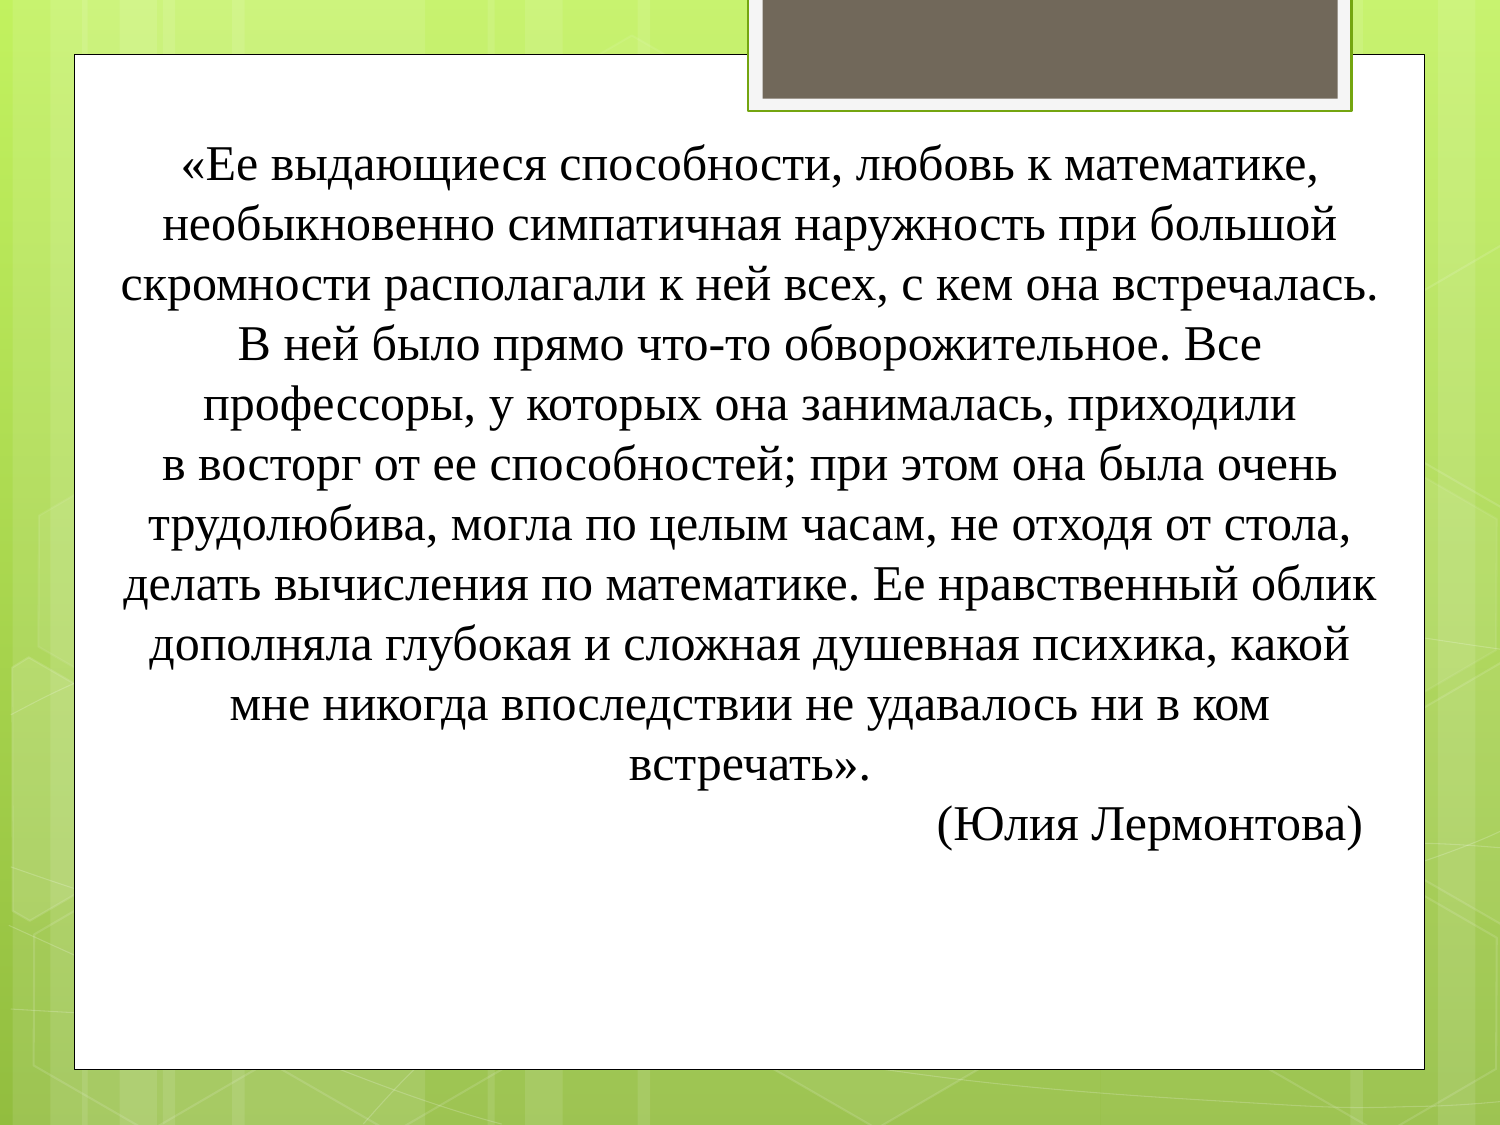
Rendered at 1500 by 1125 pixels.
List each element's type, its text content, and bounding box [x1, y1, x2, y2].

text_box «Ее выдающиеся способности, любовь к математике, необыкновенно симпатичная наружность при большой скромности располагали к ней всех, с кем она встречалась. В ней было прямо что-то обворожительное. Все профессоры, у которых она занималась, приходили в восторг от ее способностей; при этом она была очень трудолюбива, могла по целым часам, не отходя от стола, делать вычисления по математике. Ее нравственный облик дополняла глубокая и сложная душевная психика, какой мне никогда впоследствии не удавалось ни в ком встречать». (Юлия Лермонтова) [93, 123, 1407, 858]
